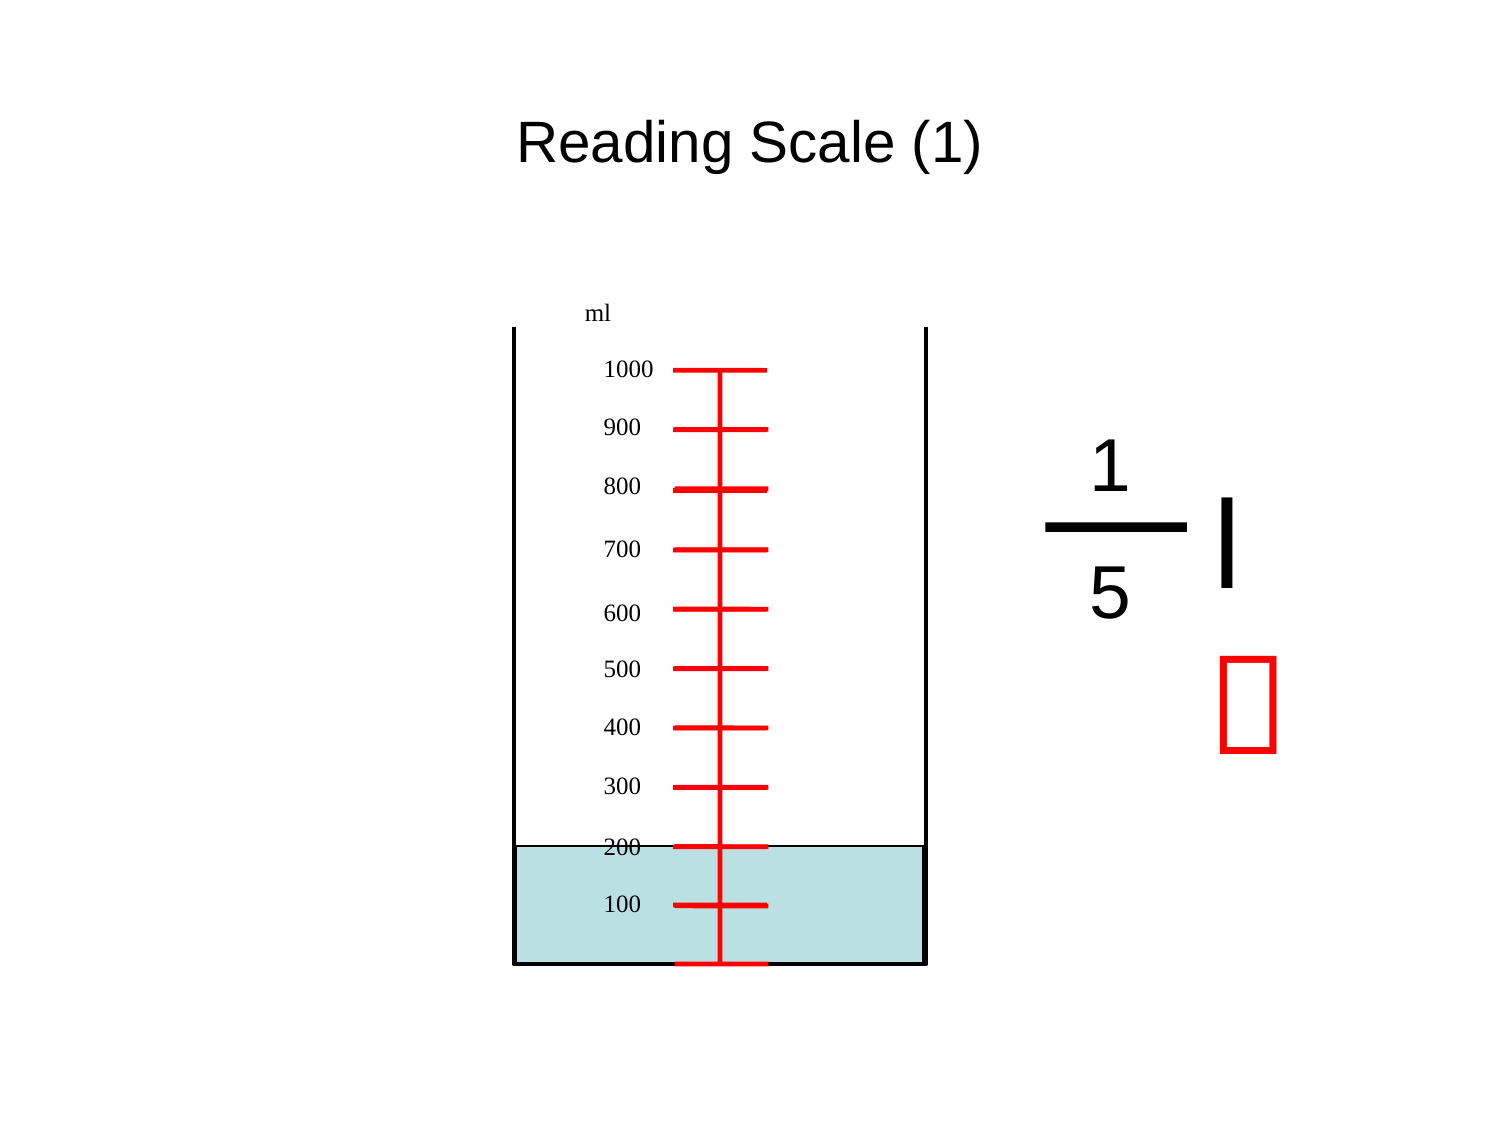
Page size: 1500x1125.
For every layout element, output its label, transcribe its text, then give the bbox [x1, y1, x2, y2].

text_box  [1192, 609, 1465, 790]
title Reading Scale (1) [74, 44, 1426, 233]
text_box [513, 288, 927, 965]
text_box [1045, 408, 1341, 650]
